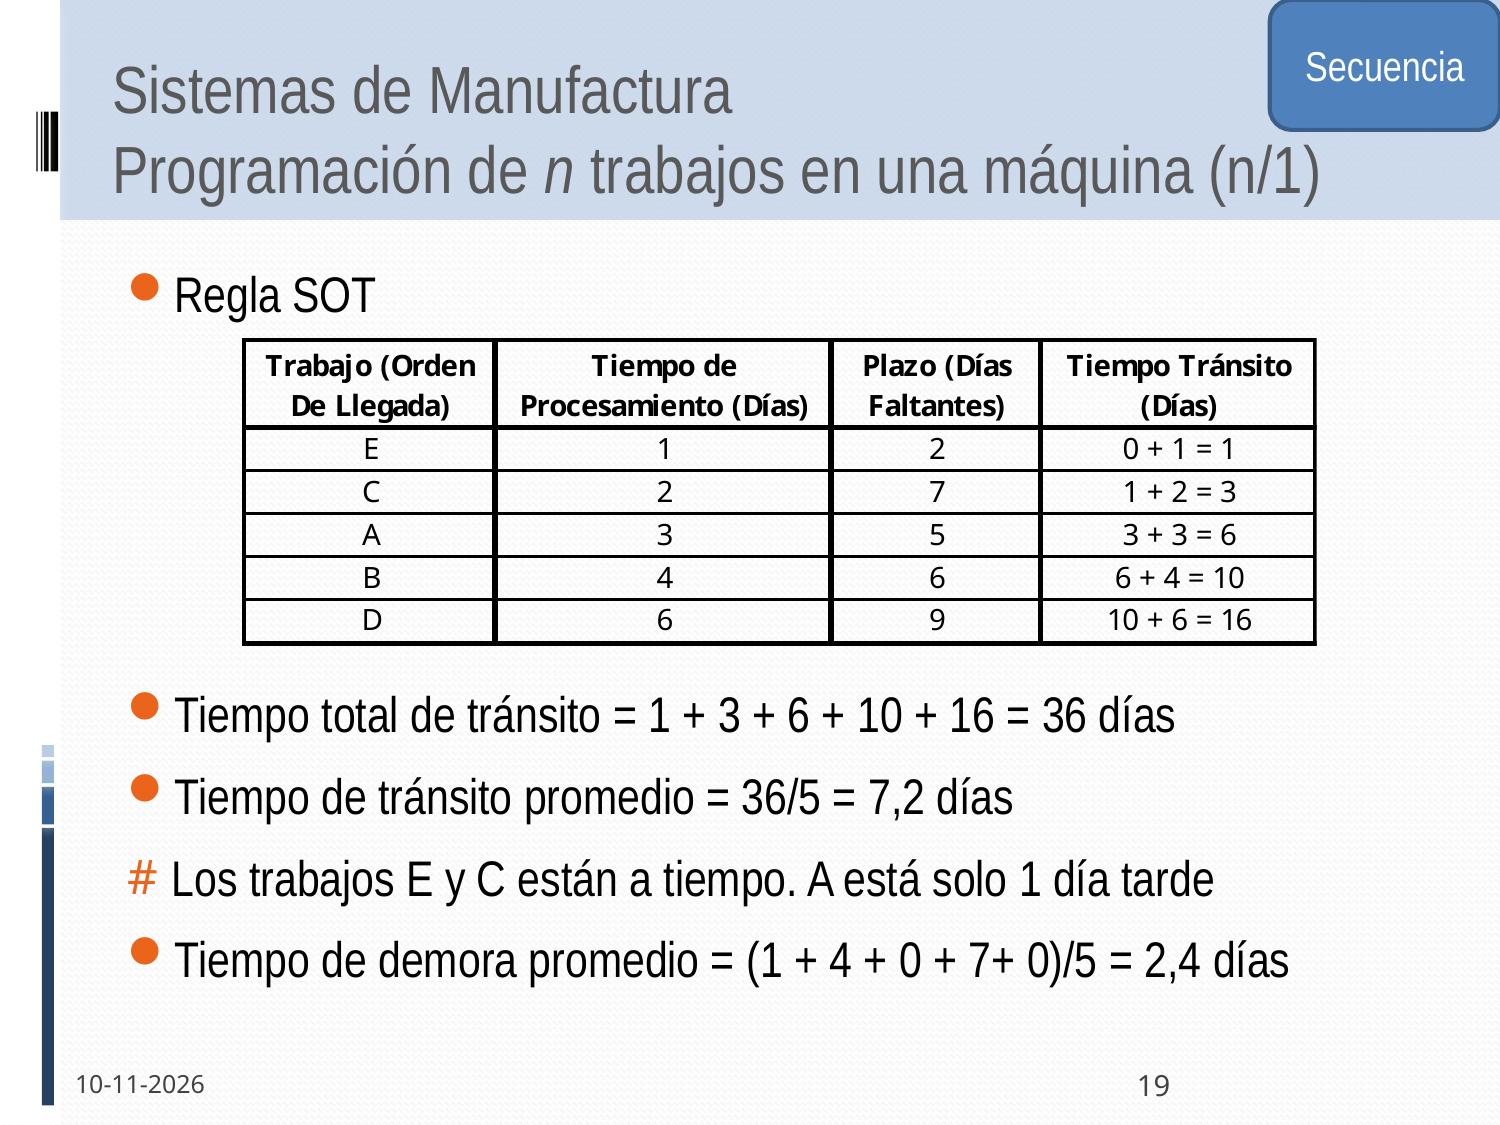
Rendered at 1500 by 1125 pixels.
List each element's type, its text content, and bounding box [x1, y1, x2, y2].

text_box Secuencia [1267, 0, 1500, 132]
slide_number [75, 1042, 243, 1103]
picture [241, 337, 1318, 646]
title Sistemas de Manufactura Programación de n trabajos en una máquina (n/1) [111, 18, 1436, 207]
slide_number 19 [1045, 1046, 1171, 1107]
title Programación de un conjunto de trabajos en el mismo número de máquinas [234, 339, 1323, 657]
list Regla SOT Tiempo total de tránsito = 1 + 3 + 6 + 10 + 16 = 36 días Tiempo de tránsito promedio = 36/5 = 7,2 días Los trabajos E y C están a tiempo. A está solo 1 día tarde Tiempo de demora promedio = (1 + 4 + 0 + 7+ 0)/5 = 2,4 días [111, 255, 1436, 1038]
